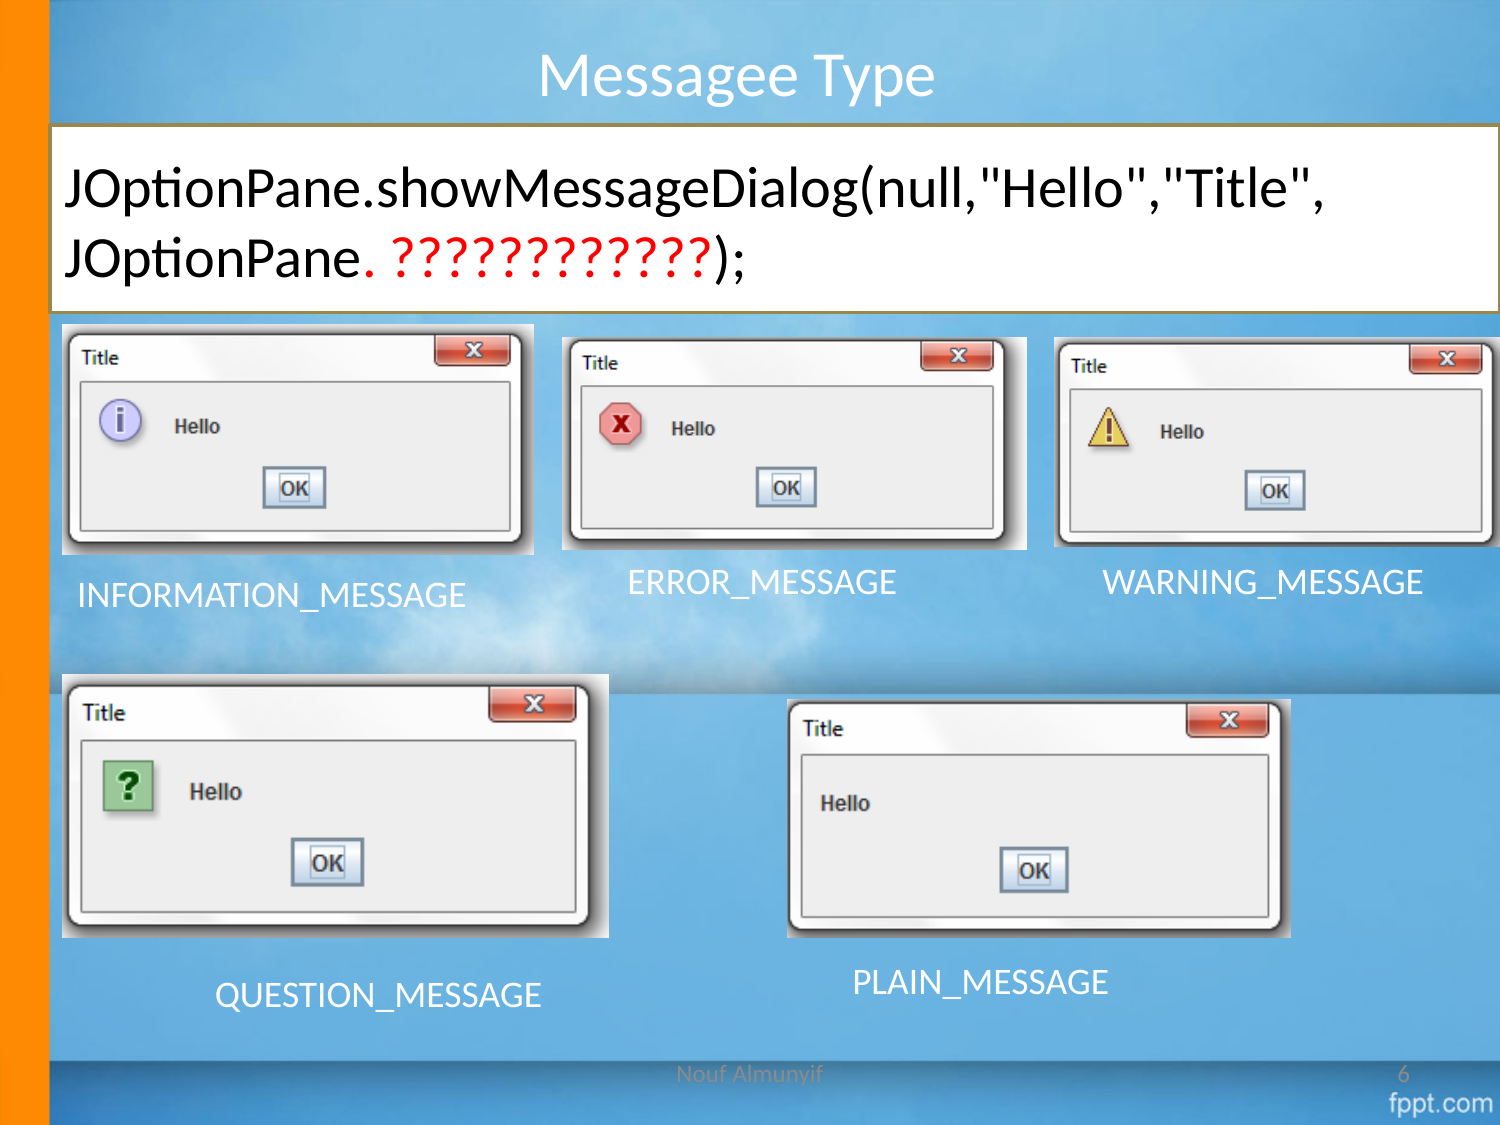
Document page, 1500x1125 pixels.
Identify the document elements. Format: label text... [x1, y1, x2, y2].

picture [0, 0, 1500, 1125]
footer Nouf Almunyif [512, 1042, 988, 1103]
slide_number 6 [1074, 1042, 1425, 1103]
text_box WARNING_MESSAGE [1087, 562, 1463, 610]
text_box PLAIN_MESSAGE [837, 949, 1400, 1010]
title Messagee Type [62, 24, 1413, 118]
text_box INFORMATION_MESSAGE [62, 562, 588, 623]
text_box ERROR_MESSAGE [612, 565, 988, 610]
text_box QUESTION_MESSAGE [200, 962, 613, 1023]
text_box JOptionPane.showMessageDialog(null,"Hello","Title", JOptionPane. ????????????); [48, 123, 1500, 314]
